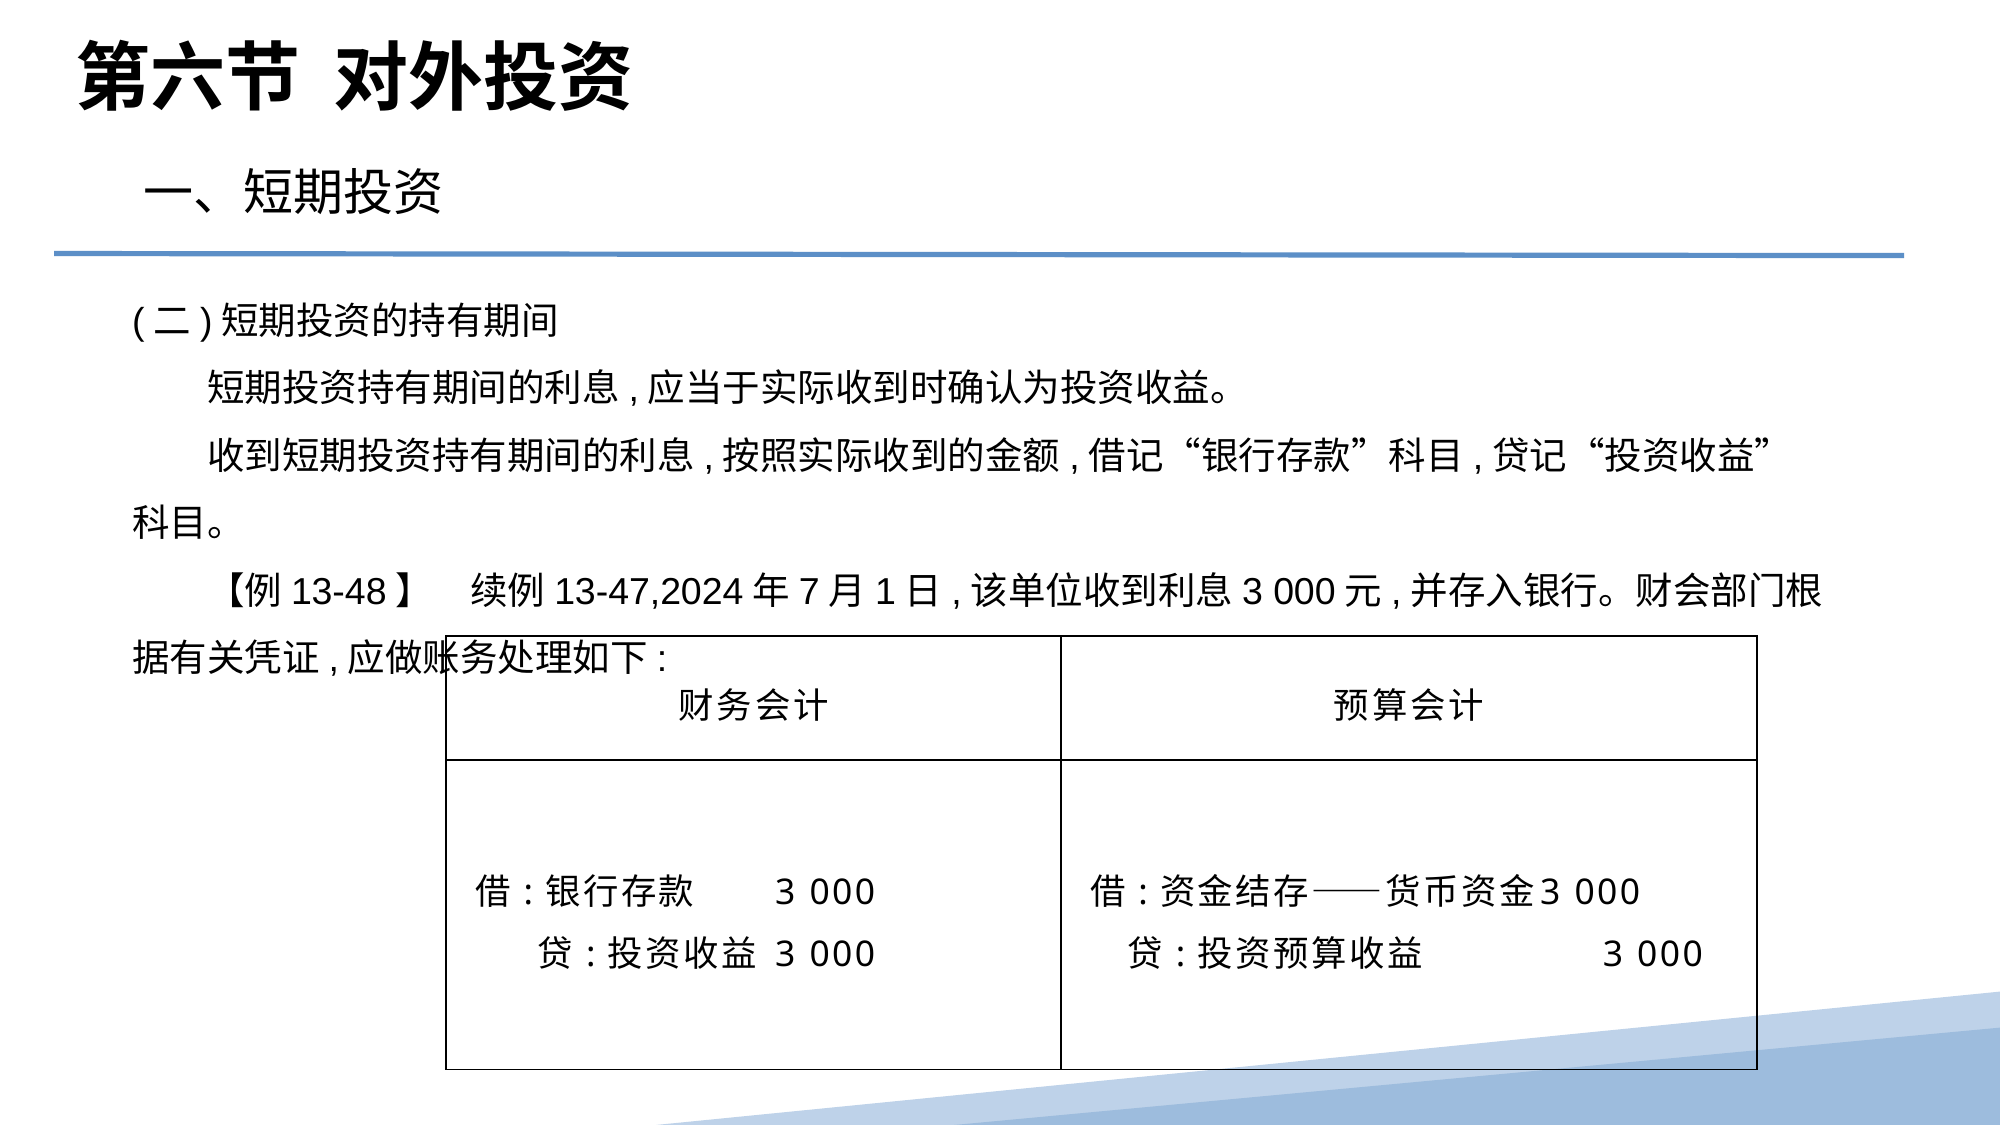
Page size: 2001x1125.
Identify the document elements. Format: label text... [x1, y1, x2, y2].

table_header 预算会计 [1062, 637, 1756, 759]
text_box 一、短期投资 [128, 152, 1183, 240]
table_header 财务会计 [447, 637, 1060, 759]
table_cell 借:银行存款 3 000 贷:投资收益 3 000 [447, 761, 1060, 1069]
text_box (二)短期投资的持有期间 短期投资持有期间的利息,应当于实际收到时确认为投资收益。 收到短期投资持有期间的利息,按照实际收到的金额,借记“银行存款”科目,贷记“投资收益”科目。 【例13-48】 续例13-47,2024年7月1日,该单位收到利息3 000元,并存入银行。财会部门根据有关凭证,应做账务处理如下: [117, 266, 1838, 675]
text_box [656, 991, 2000, 1125]
table_cell 借:资金结存——货币资金 3 000 贷:投资预算收益 3 000 [1062, 761, 1756, 991]
text_box 第六节 对外投资 [75, 24, 1925, 125]
